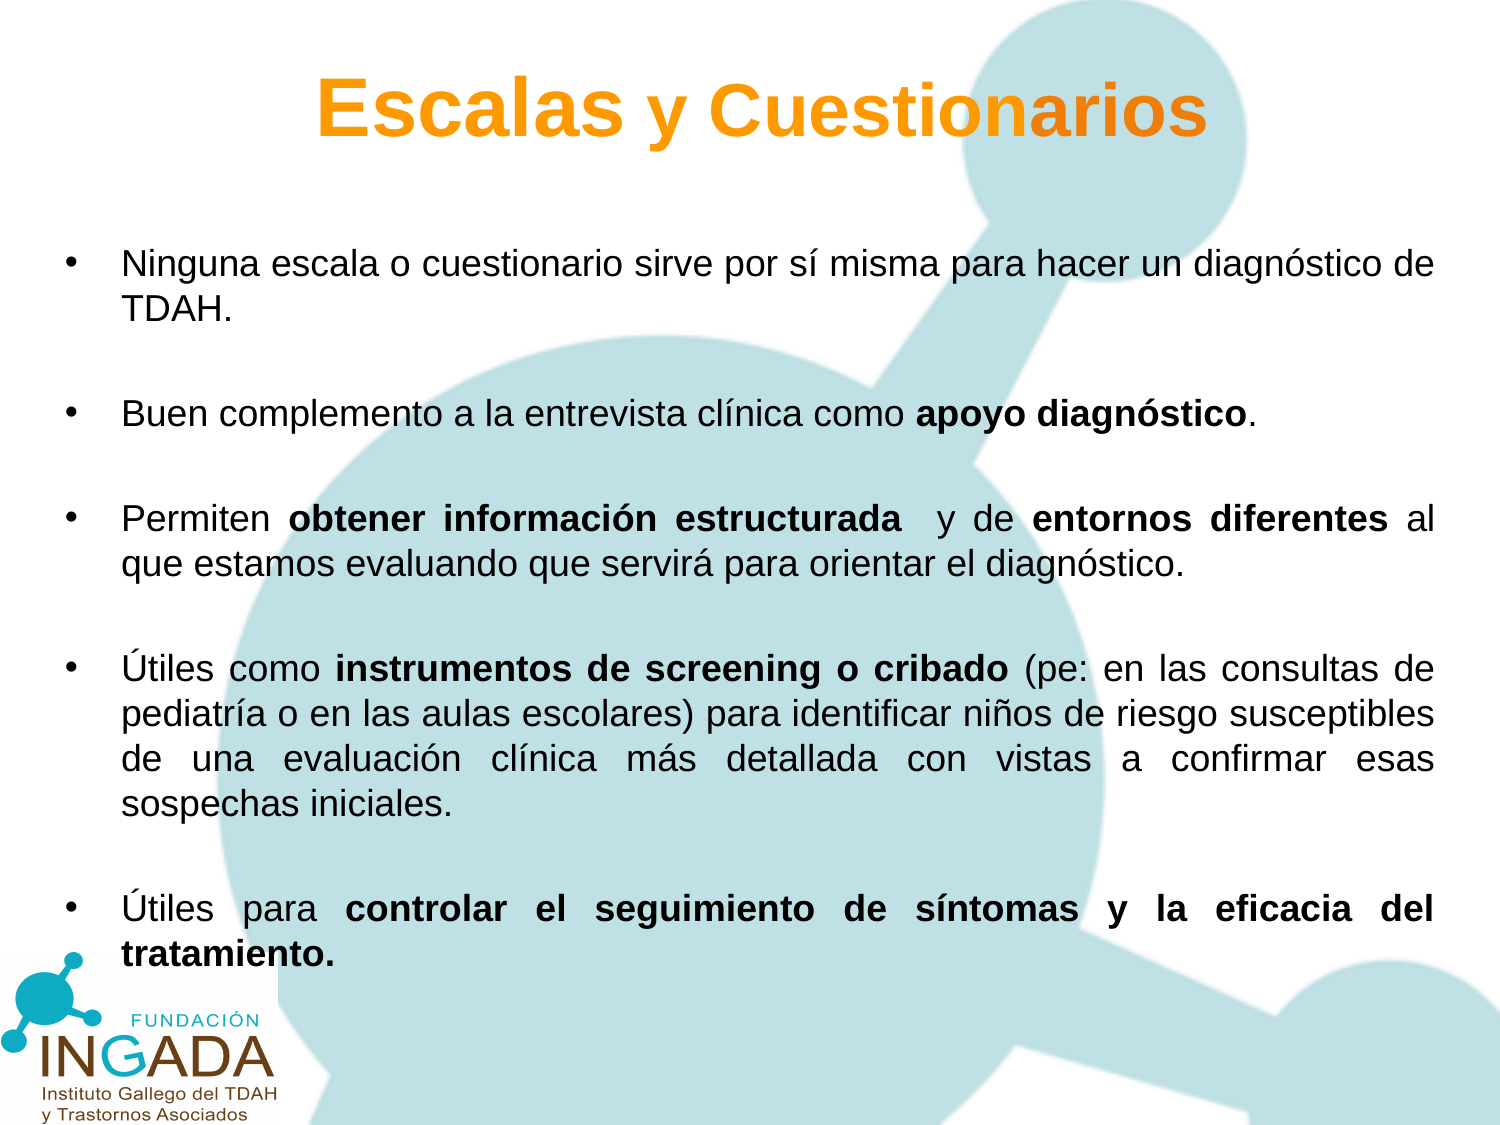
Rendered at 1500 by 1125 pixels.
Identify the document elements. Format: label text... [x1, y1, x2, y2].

list Ninguna escala o cuestionario sirve por sí misma para hacer un diagnóstico de TDAH. Buen complemento a la entrevista clínica como apoyo diagnóstico. Permiten obtener información estructurada y de entornos diferentes al que estamos evaluando que servirá para orientar el diagnóstico. Útiles como instrumentos de screening o cribado (pe: en las consultas de pediatría o en las aulas escolares) para identificar niños de riesgo susceptibles de una evaluación clínica más detallada con vistas a confirmar esas sospechas iniciales. Útiles para controlar el seguimiento de síntomas y la eficacia del tratamiento. [49, 184, 1451, 988]
picture [1, 952, 278, 1124]
text_box Escalas y Cuestionarios [301, 45, 1258, 161]
